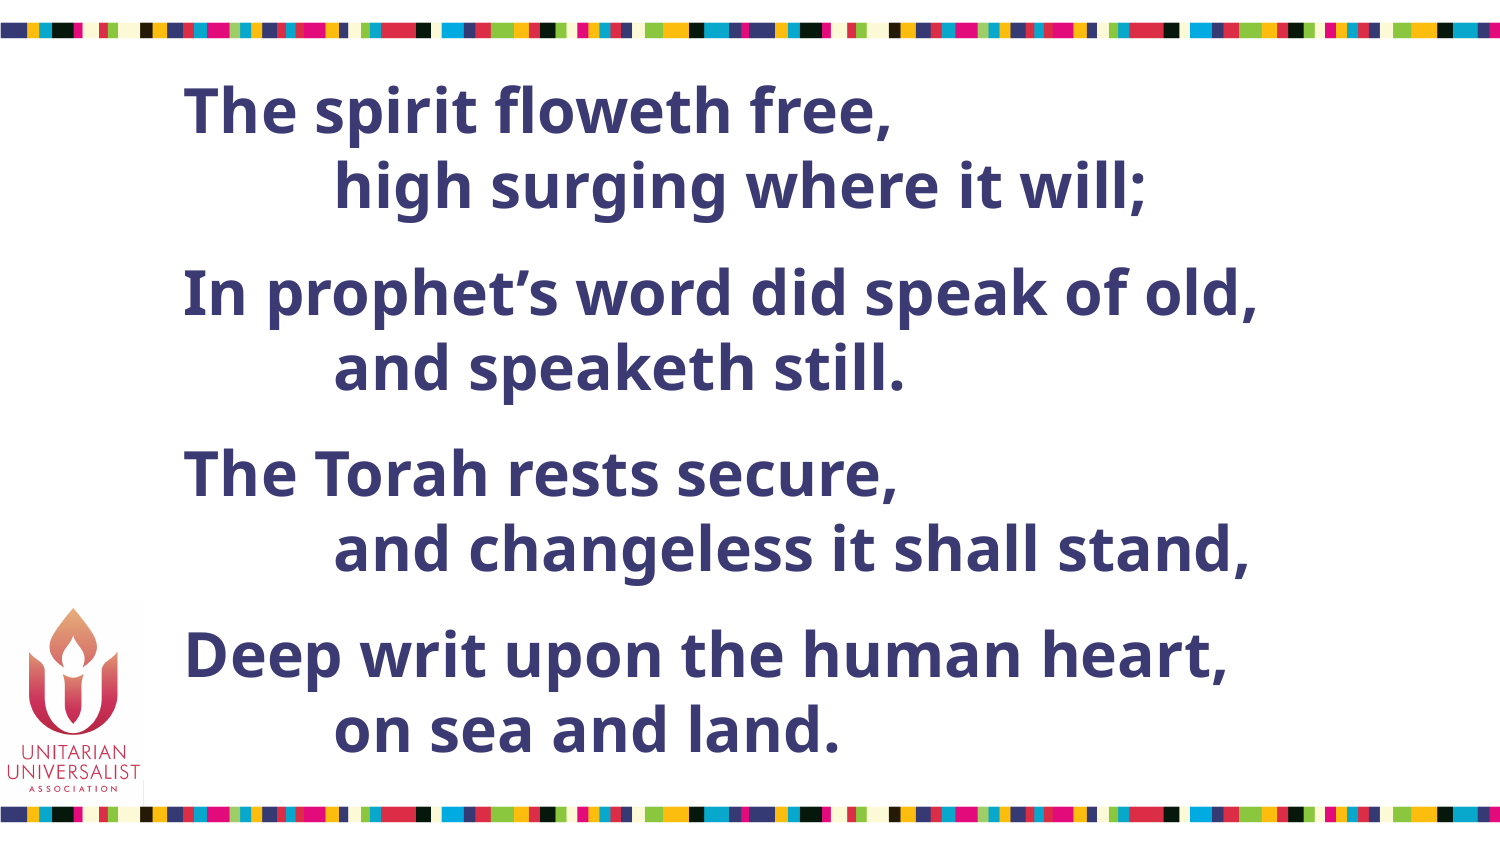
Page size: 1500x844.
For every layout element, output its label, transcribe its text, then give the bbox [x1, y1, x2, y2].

picture [0, 600, 1500, 824]
picture [0, 22, 1500, 40]
text_box The spirit floweth free, high surging where it will; In prophet’s word did speak of old, and speaketh still. The Torah rests secure, and changeless it shall stand, Deep writ upon the human heart, on sea and land. [168, 56, 1421, 780]
